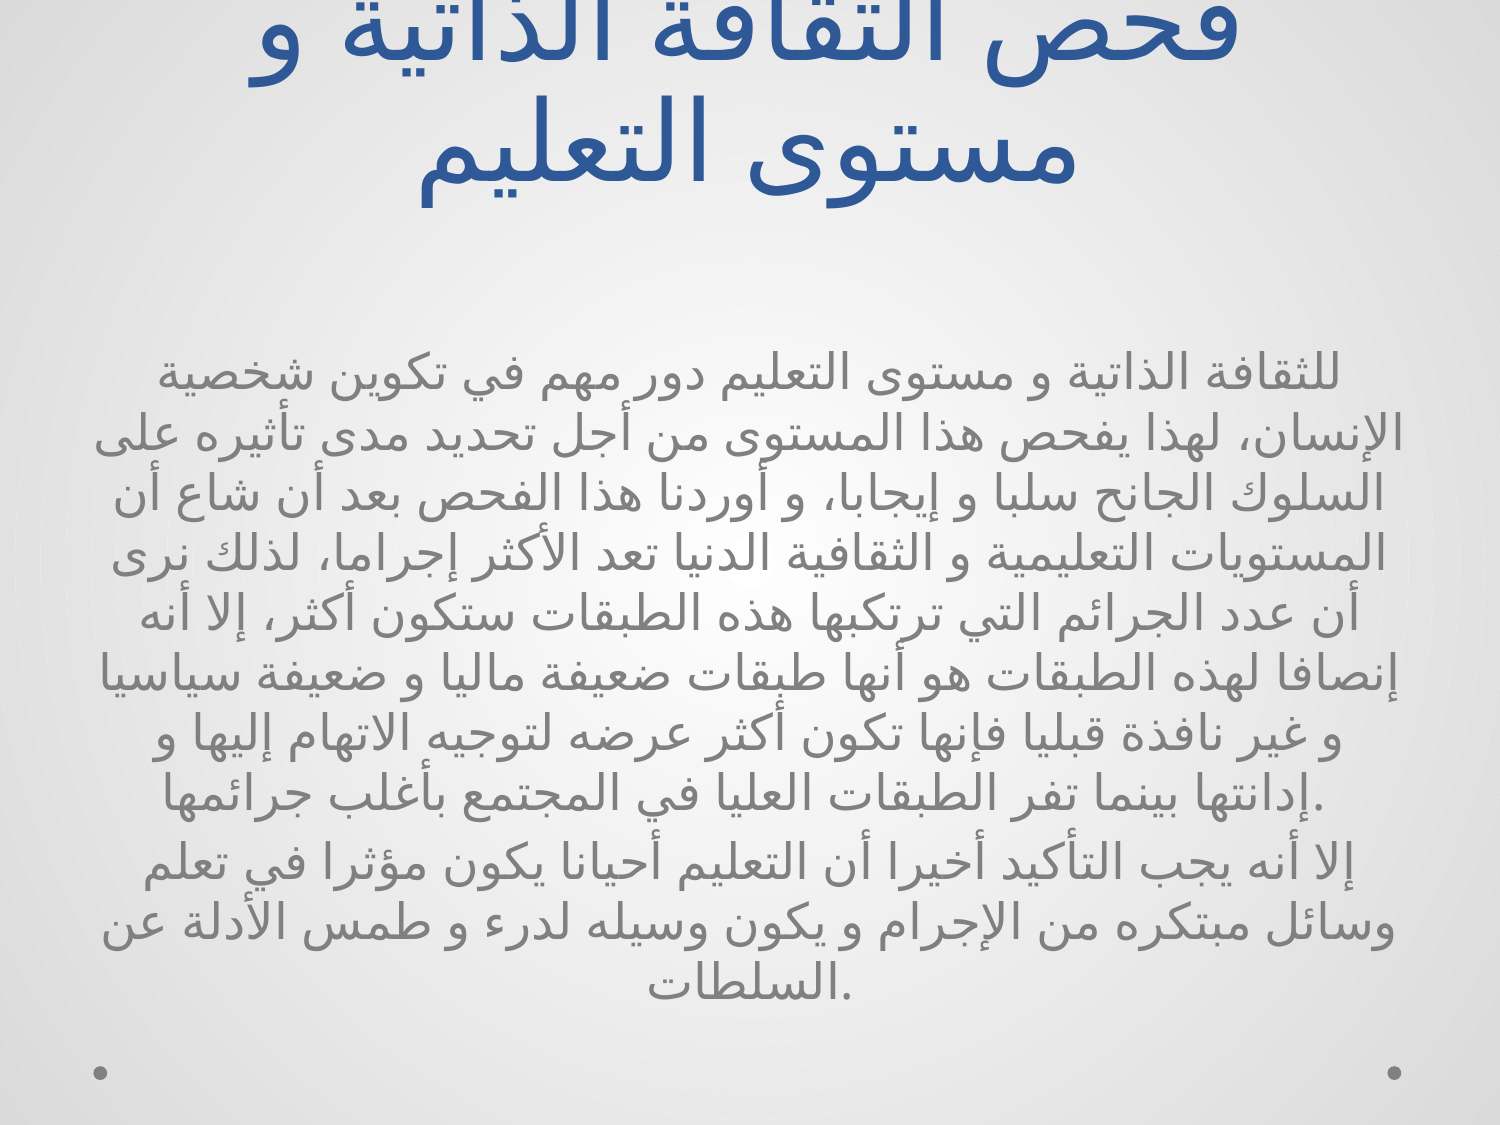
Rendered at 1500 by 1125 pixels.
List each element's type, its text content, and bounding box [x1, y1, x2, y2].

title فحص الثقافة الذاتية و مستوى التعليم [75, 0, 1425, 212]
list للثقافة الذاتية و مستوى التعليم دور مهم في تكوين شخصية الإنسان، لهذا يفحص هذا المستوى من أجل تحديد مدى تأثيره على السلوك الجانح سلبا و إيجابا، و أوردنا هذا الفحص بعد أن شاع أن المستويات التعليمية و الثقافية الدنيا تعد الأكثر إجراما، لذلك نرى أن عدد الجرائم التي ترتكبها هذه الطبقات ستكون أكثر، إلا أنه إنصافا لهذه الطبقات هو أنها طبقات ضعيفة ماليا و ضعيفة سياسيا و غير نافذة قبليا فإنها تكون أكثر عرضه لتوجيه الاتهام إليها و إدانتها بينما تفر الطبقات العليا في المجتمع بأغلب جرائمها. إلا أنه يجب التأكيد أخيرا أن التعليم أحيانا يكون مؤثرا في تعلم وسائل مبتكره من الإجرام و يكون وسيله لدرء و طمس الأدلة عن السلطات. [75, 262, 1425, 1005]
